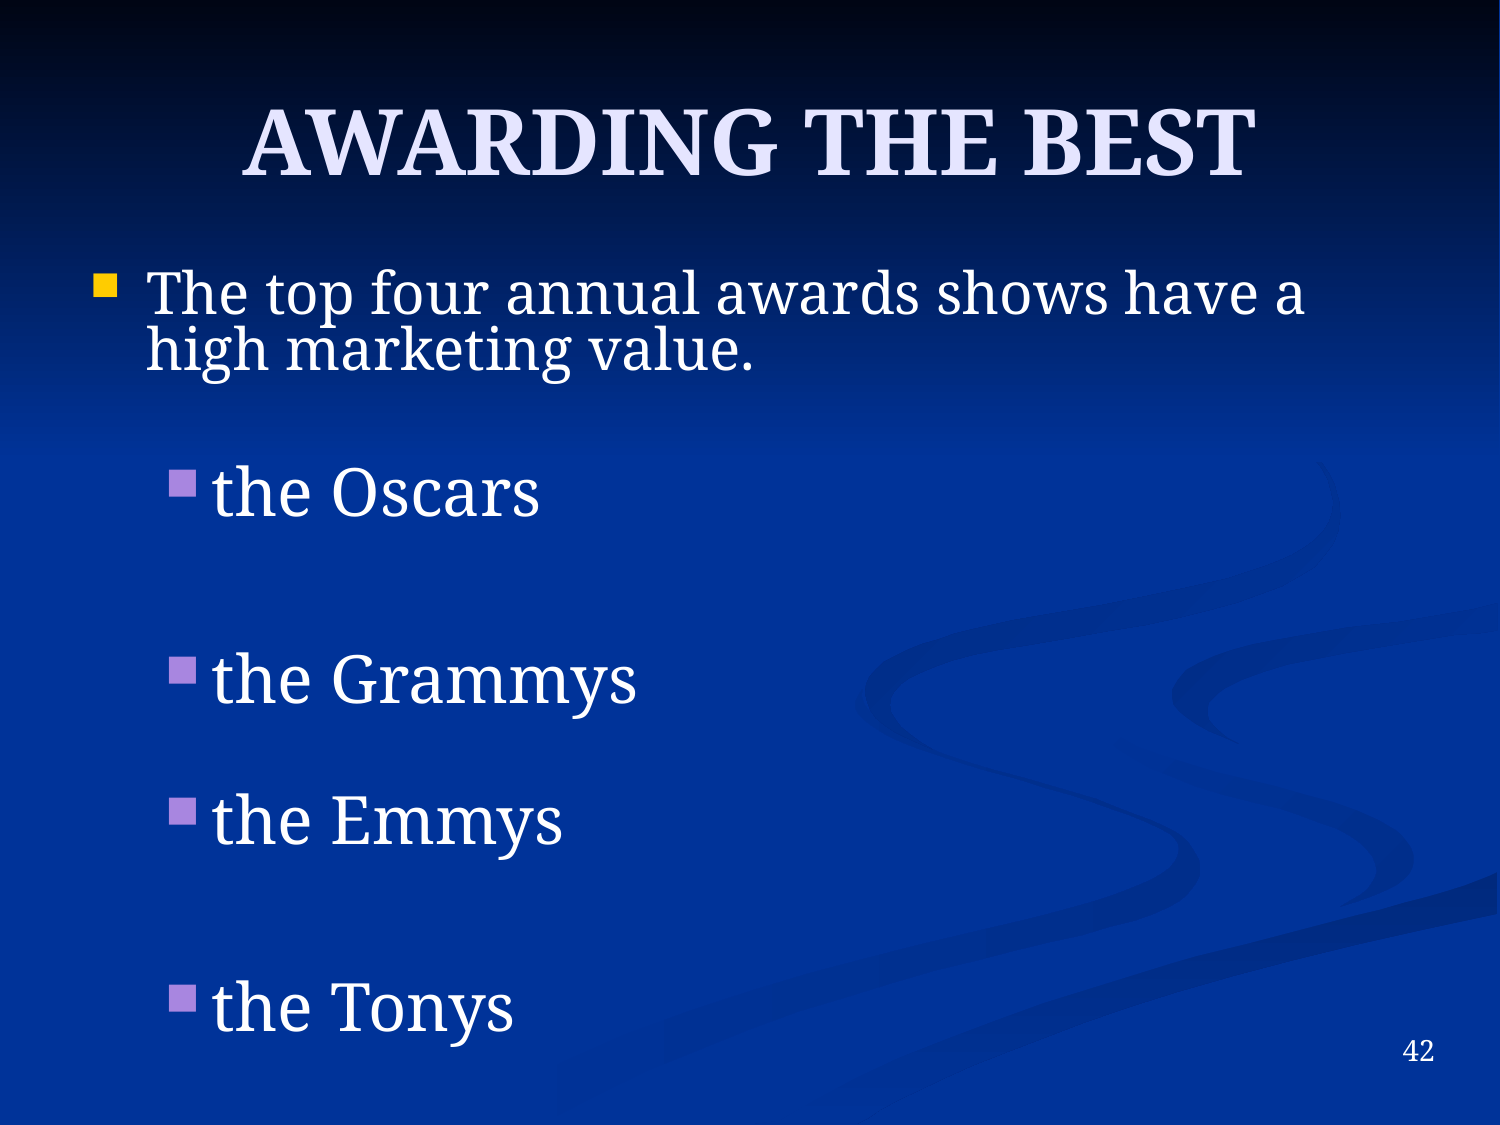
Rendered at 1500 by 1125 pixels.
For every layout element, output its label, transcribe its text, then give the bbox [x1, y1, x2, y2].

text_box 42 [1137, 1024, 1450, 1103]
title AWARDING THE BEST [74, 44, 1426, 233]
list The top four annual awards shows have a high marketing value. the Oscars the Grammys the Emmys the Tonys [74, 262, 1426, 720]
